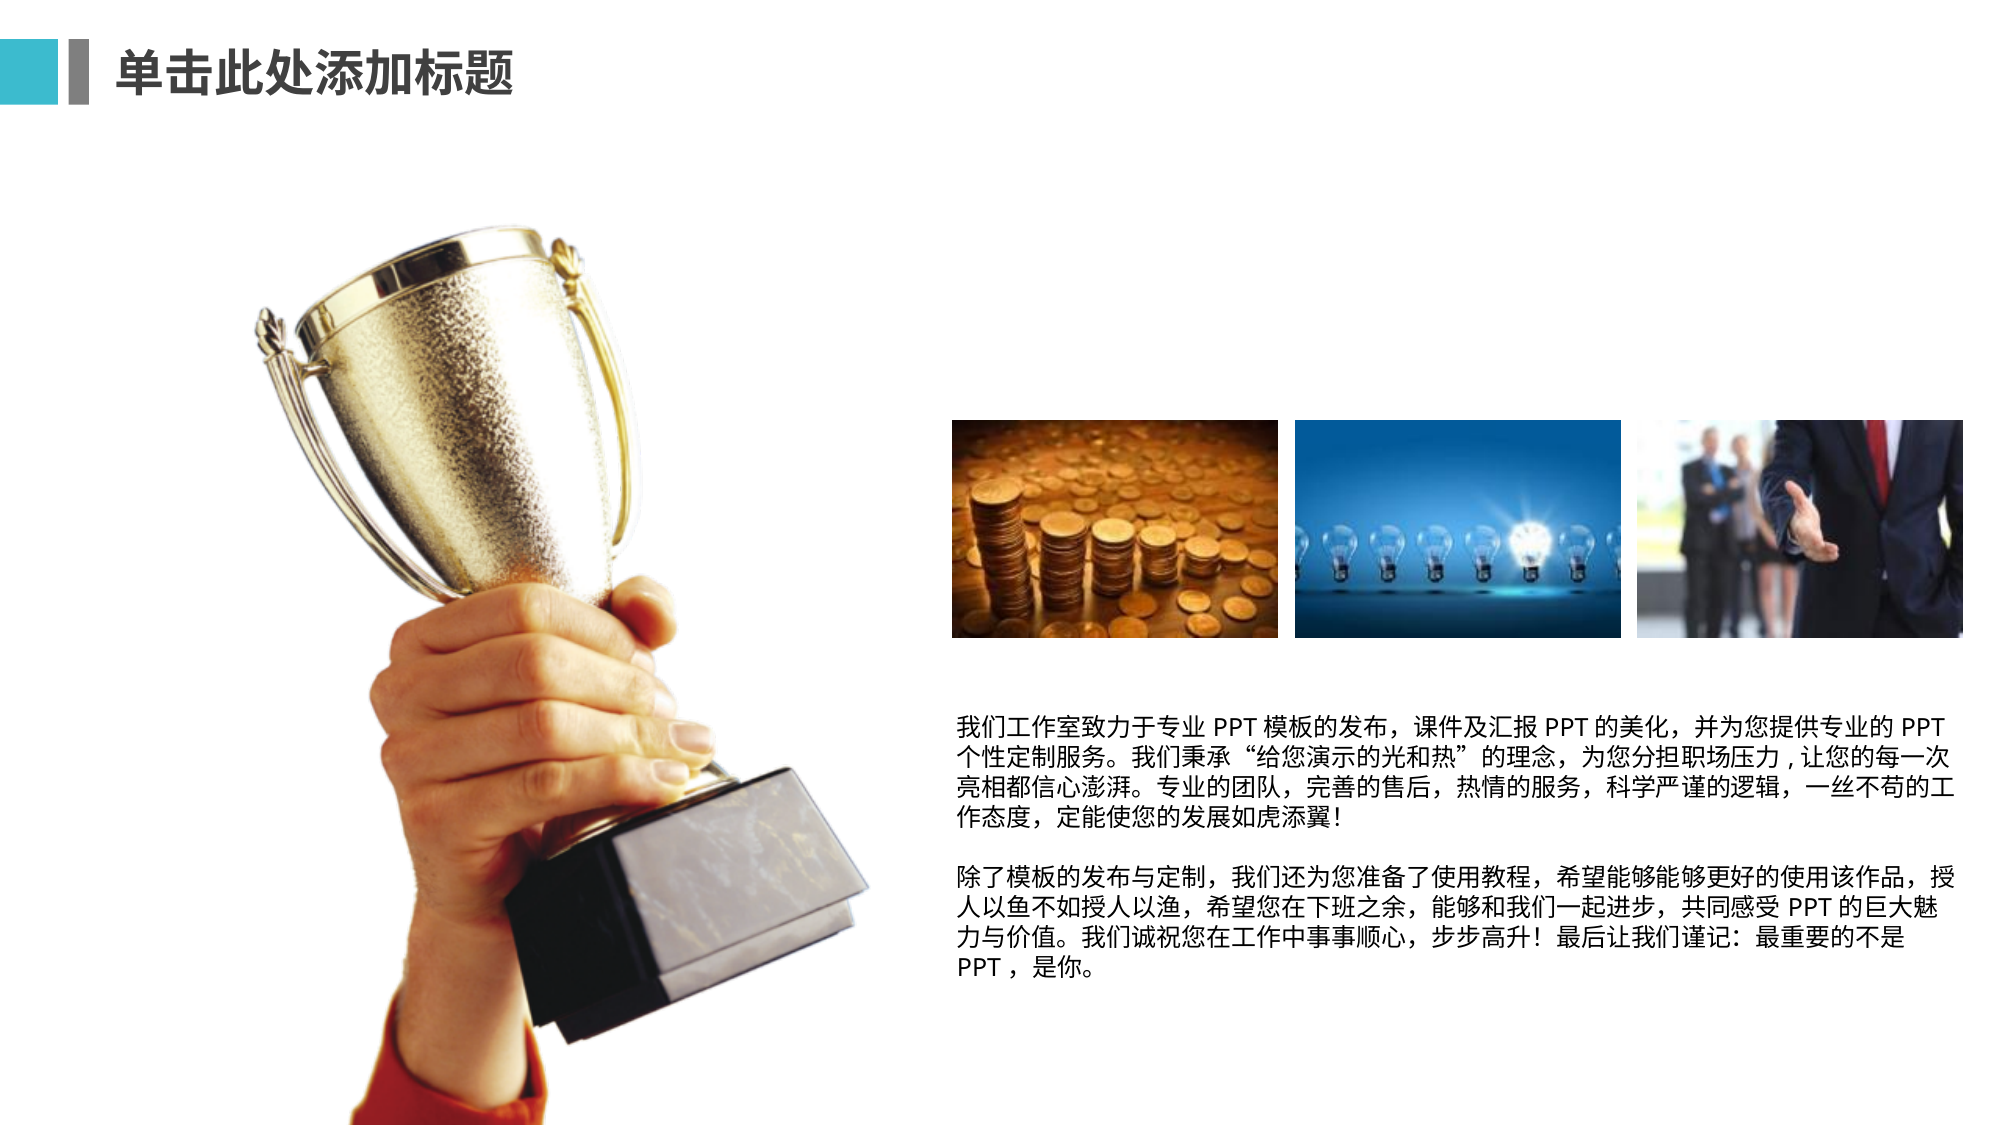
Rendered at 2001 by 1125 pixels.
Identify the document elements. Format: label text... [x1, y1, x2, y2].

text_box 单击此处添加标题 [99, 34, 542, 109]
text_box [0, 39, 58, 105]
picture [225, 177, 888, 1125]
text_box 我们工作室致力于专业PPT模板的发布，课件及汇报PPT的美化，并为您提供专业的PPT个性定制服务。我们秉承“给您演示的光和热”的理念，为您分担职场压力,让您的每一次亮相都信心澎湃。专业的团队，完善的售后，热情的服务，科学严谨的逻辑，一丝不苟的工作态度，定能使您的发展如虎添翼！ 除了模板的发布与定制，我们还为您准备了使用教程，希望能够能够更好的使用该作品，授人以鱼不如授人以渔，希望您在下班之余，能够和我们一起进步，共同感受PPT的巨大魅力与价值。我们诚祝您在工作中事事顺心，步步高升！最后让我们谨记：最重要的不是PPT，是你。 [942, 704, 1974, 1019]
picture [1295, 420, 1621, 638]
picture [952, 420, 1279, 638]
text_box [68, 39, 89, 105]
picture [1637, 420, 1963, 638]
